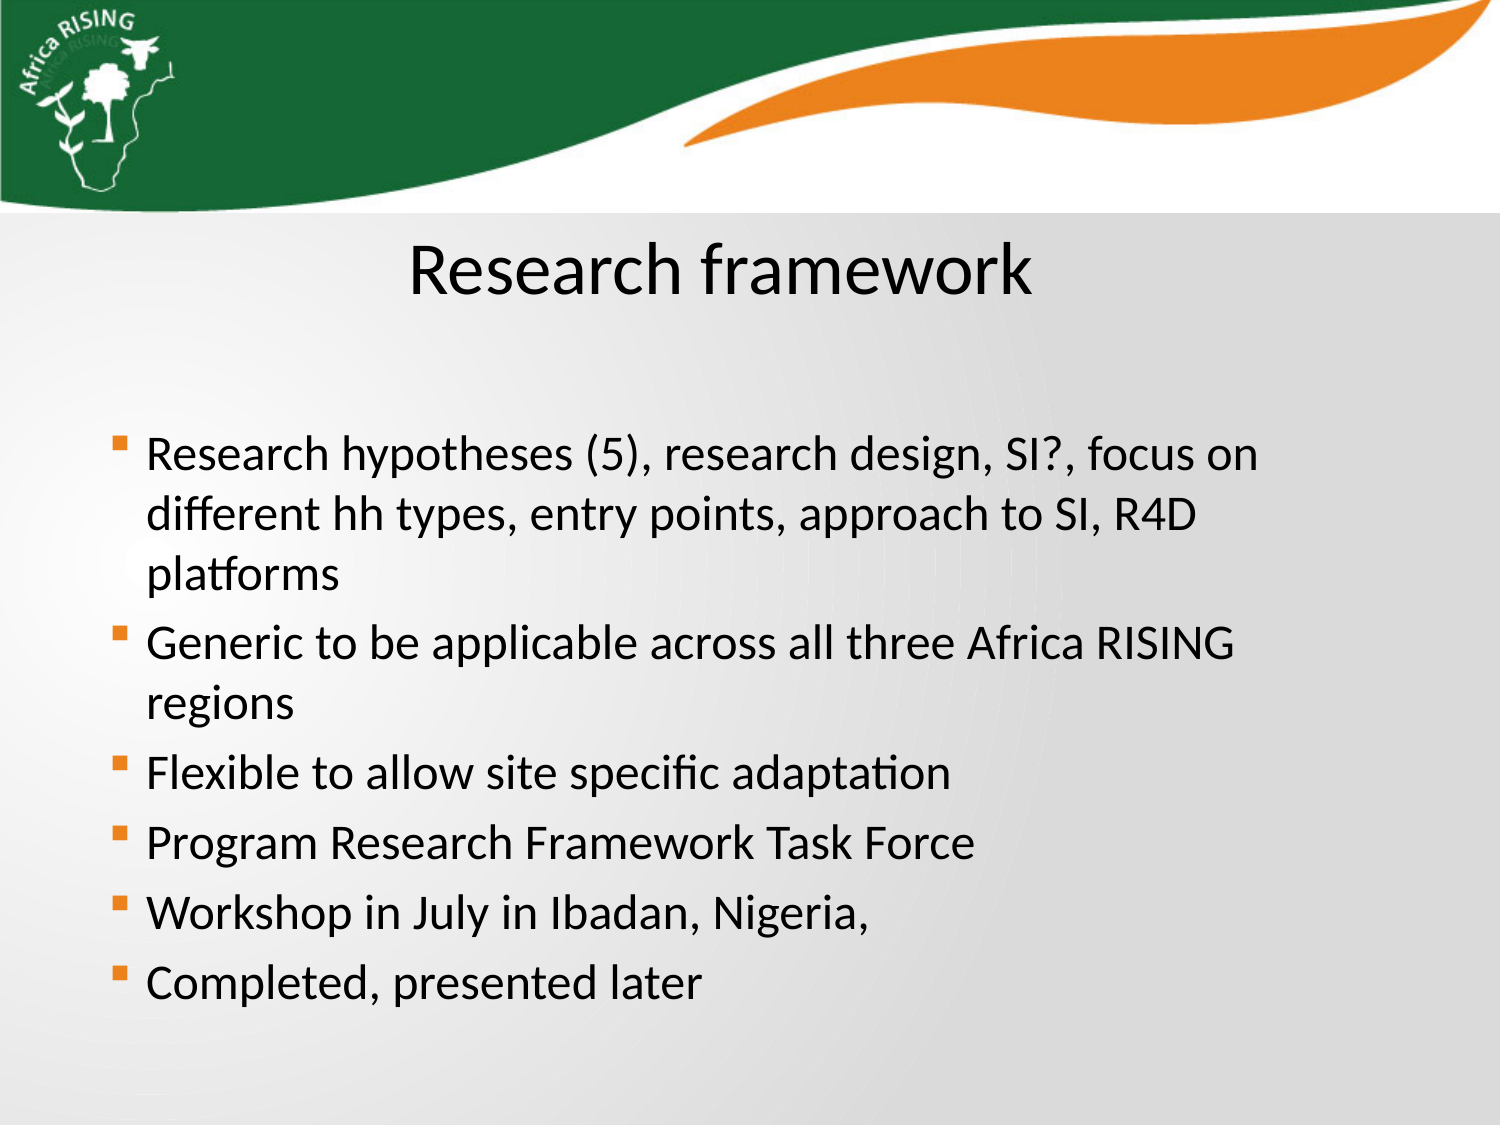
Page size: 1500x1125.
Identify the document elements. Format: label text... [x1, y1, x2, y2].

picture [0, 0, 1500, 213]
list Research framework [75, 212, 1325, 400]
list Research hypotheses (5), research design, SI?, focus on different hh types, entry points, approach to SI, R4D platforms Generic to be applicable across all three Africa RISING regions Flexible to allow site specific adaptation Program Research Framework Task Force Workshop in July in Ibadan, Nigeria, Completed, presented later [75, 412, 1350, 1075]
